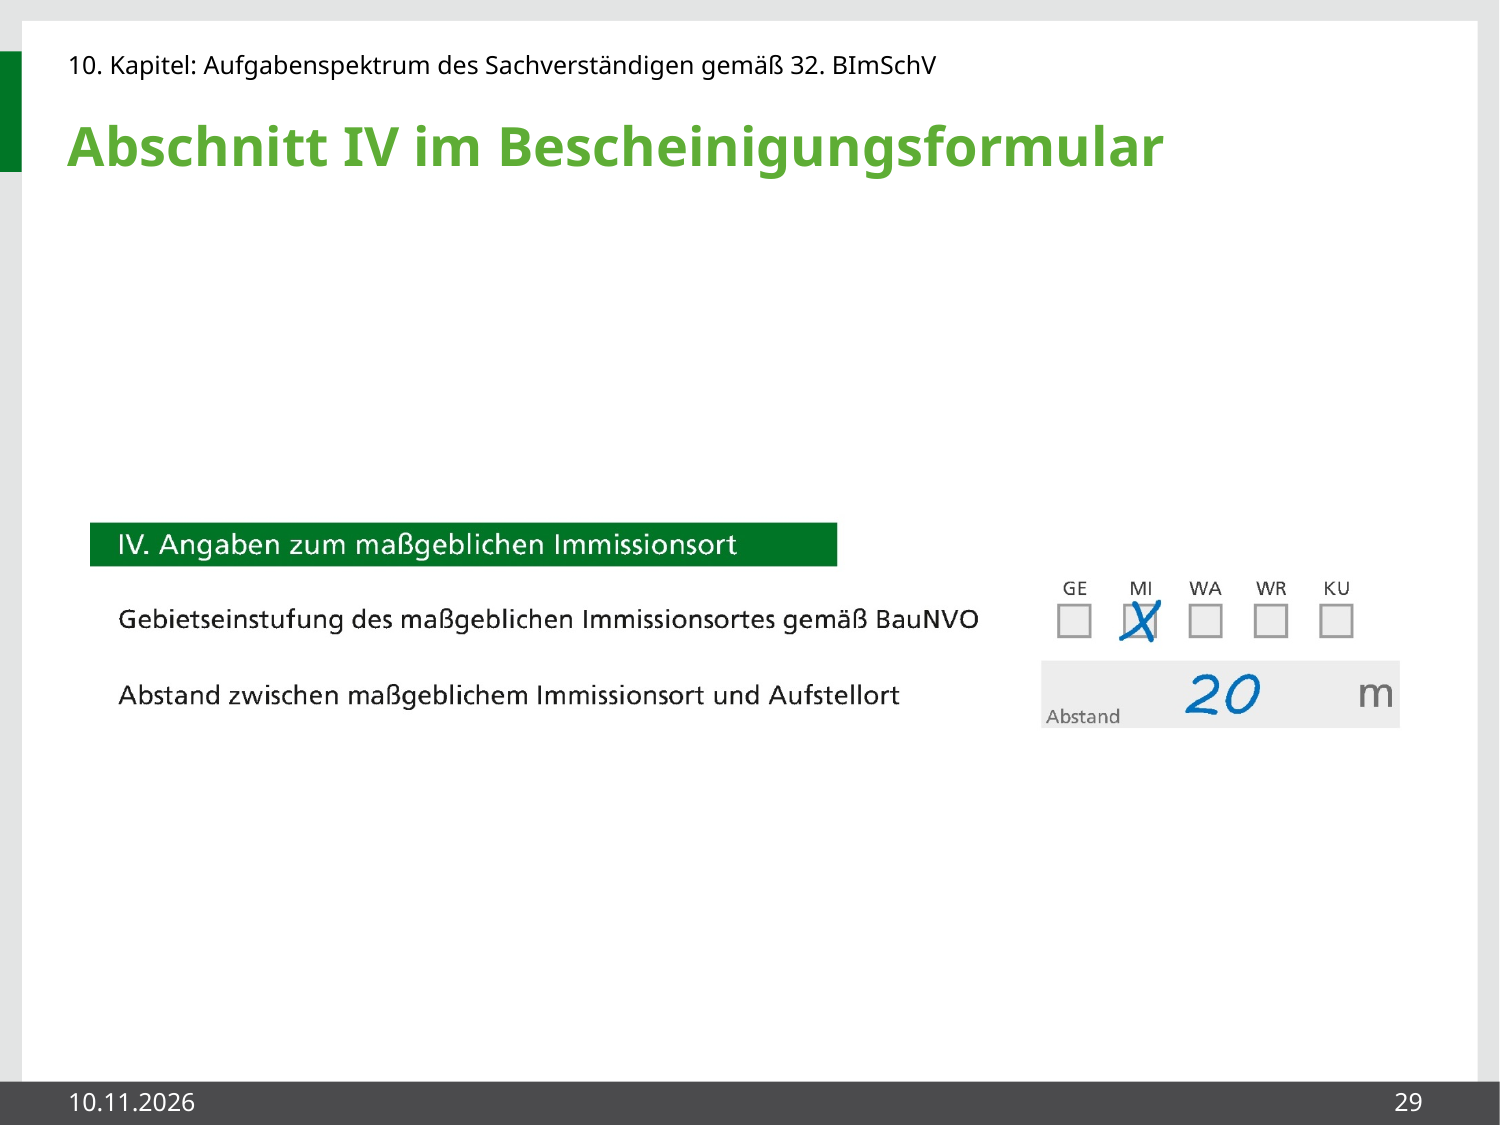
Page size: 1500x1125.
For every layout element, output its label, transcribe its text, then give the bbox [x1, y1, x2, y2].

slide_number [68, 1082, 231, 1125]
picture [89, 506, 1417, 750]
title Abschnitt IV im Bescheinigungsformular [67, 77, 1427, 178]
slide_number 29 [1331, 1082, 1423, 1125]
